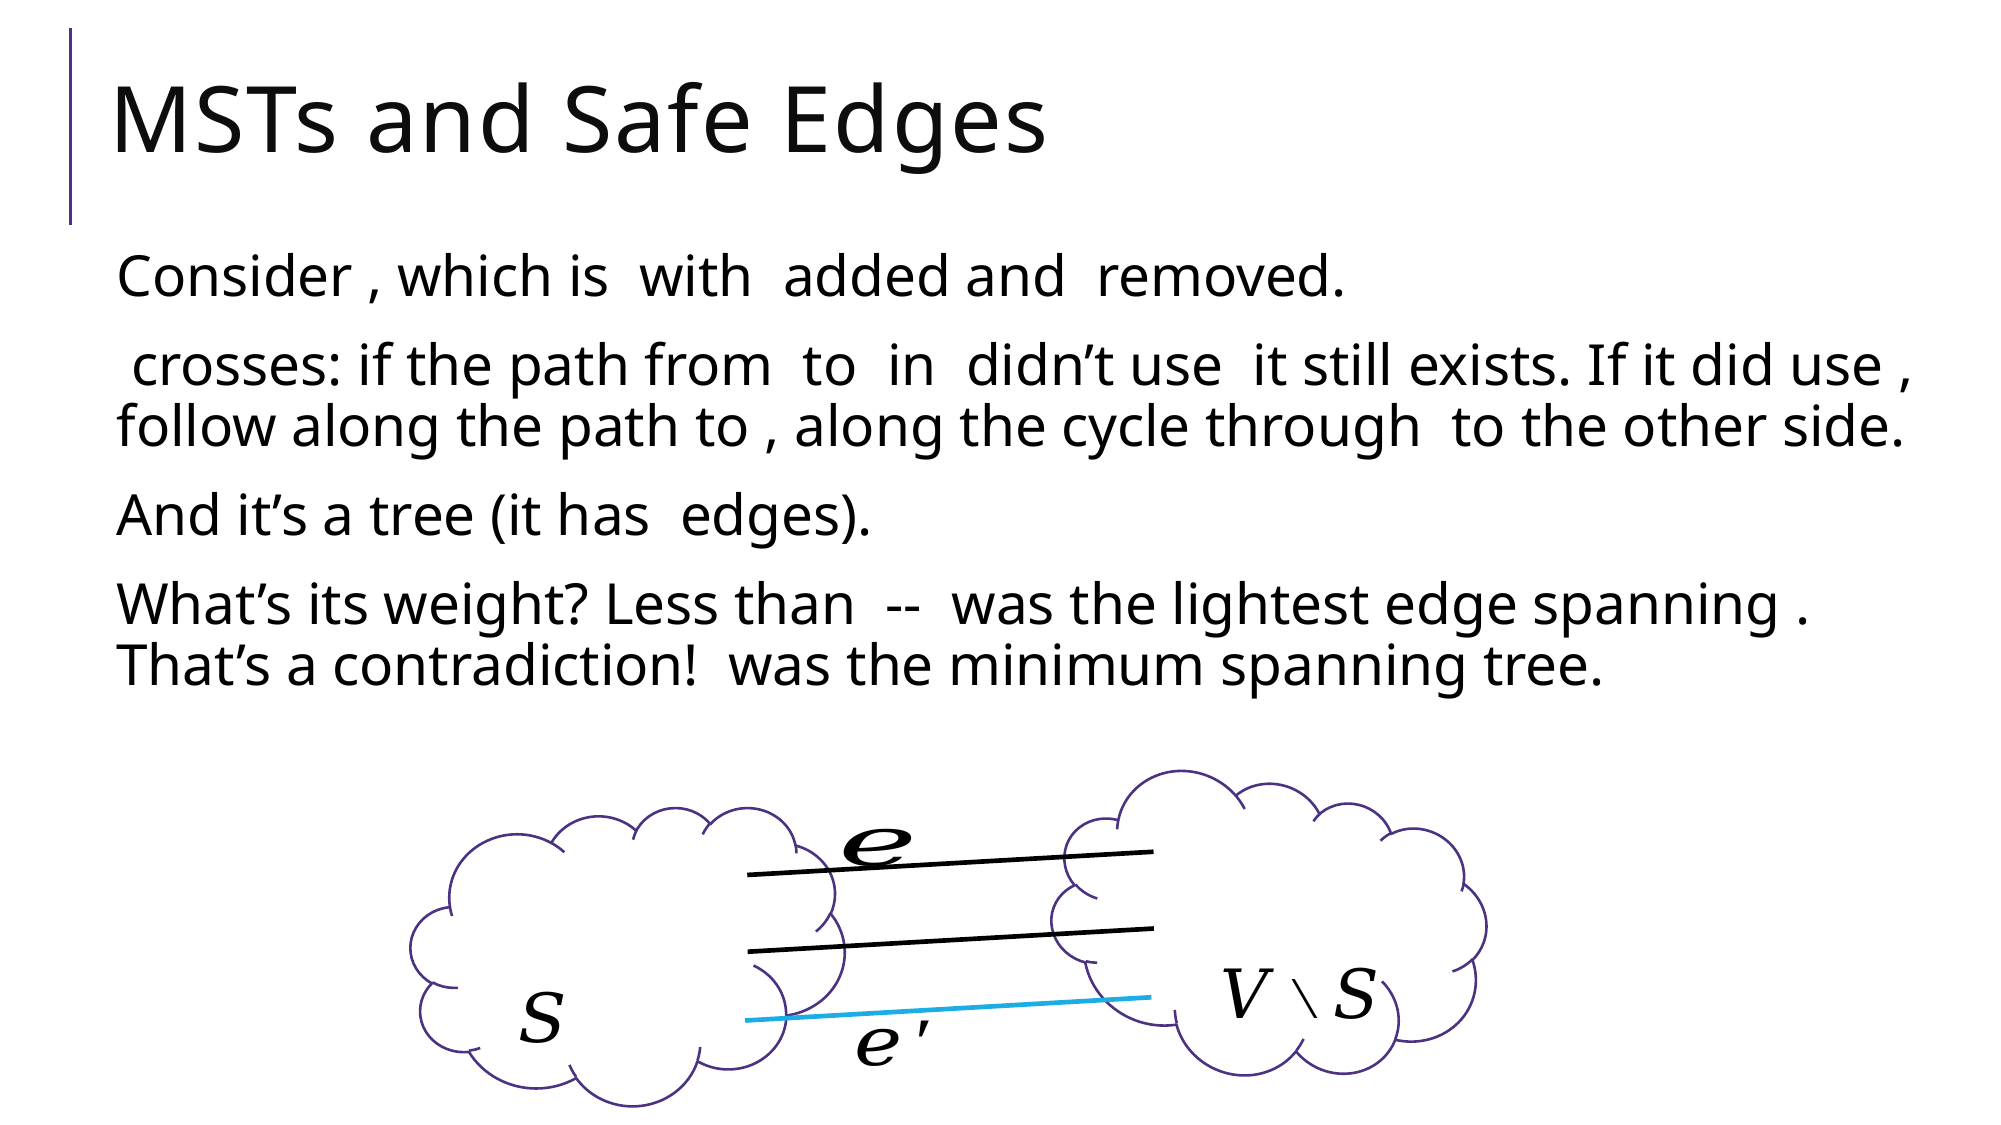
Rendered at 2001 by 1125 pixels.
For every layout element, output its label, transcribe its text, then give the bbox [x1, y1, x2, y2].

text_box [744, 997, 1152, 1021]
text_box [747, 928, 1155, 952]
title MSTs and Safe Edges [94, 43, 1930, 210]
text_box [409, 806, 846, 1108]
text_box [747, 851, 1154, 876]
text_box [1050, 769, 1488, 1077]
